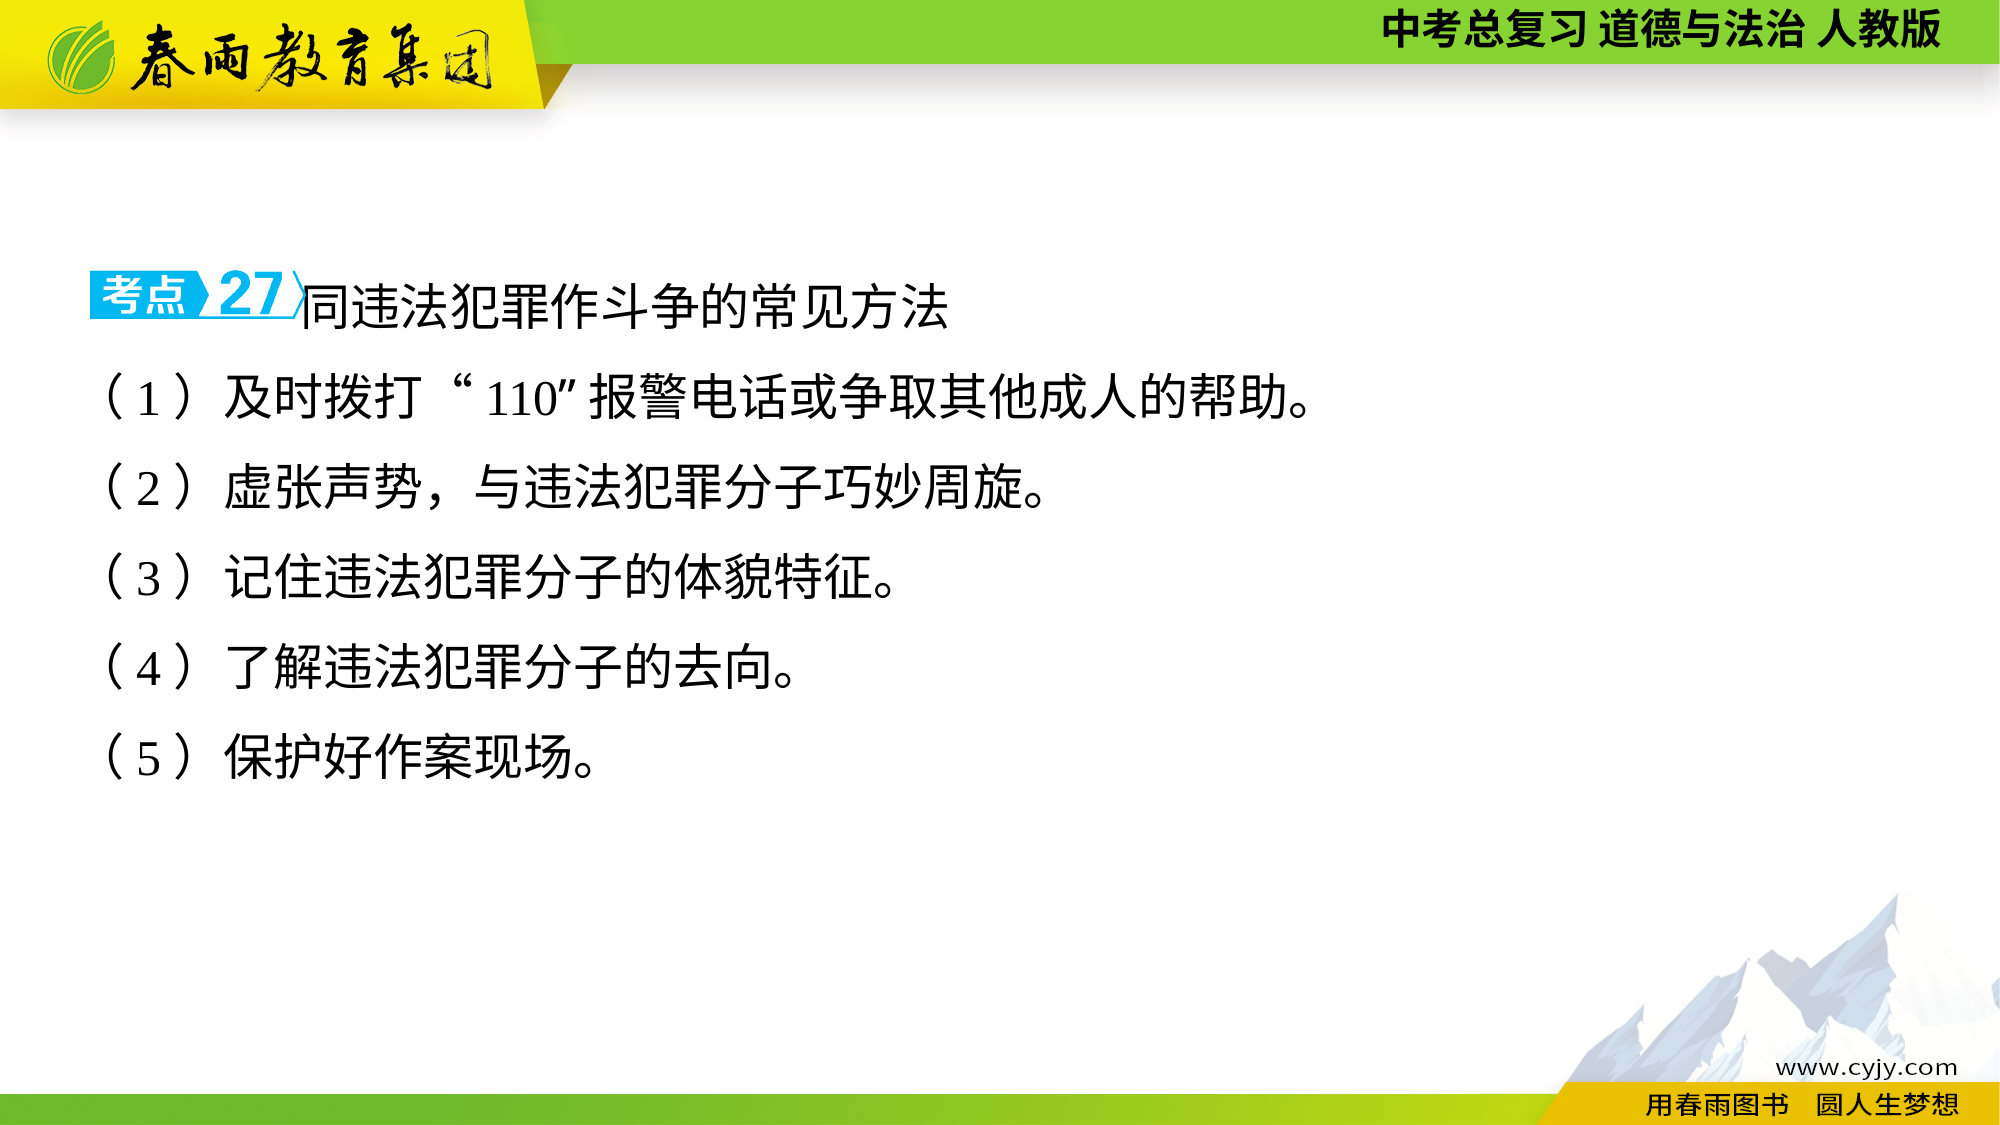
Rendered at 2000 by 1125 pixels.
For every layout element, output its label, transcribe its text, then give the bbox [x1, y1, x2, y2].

picture [0, 0, 2000, 1125]
list 同违法犯罪作斗争的常见方法 （1）及时拨打“110”报警电话或争取其他成人的帮助。 （2）虚张声势，与违法犯罪分子巧妙周旋。 （3）记住违法犯罪分子的体貌特征。 （4）了解违法犯罪分子的去向。 （5）保护好作案现场。 [59, 237, 1944, 787]
